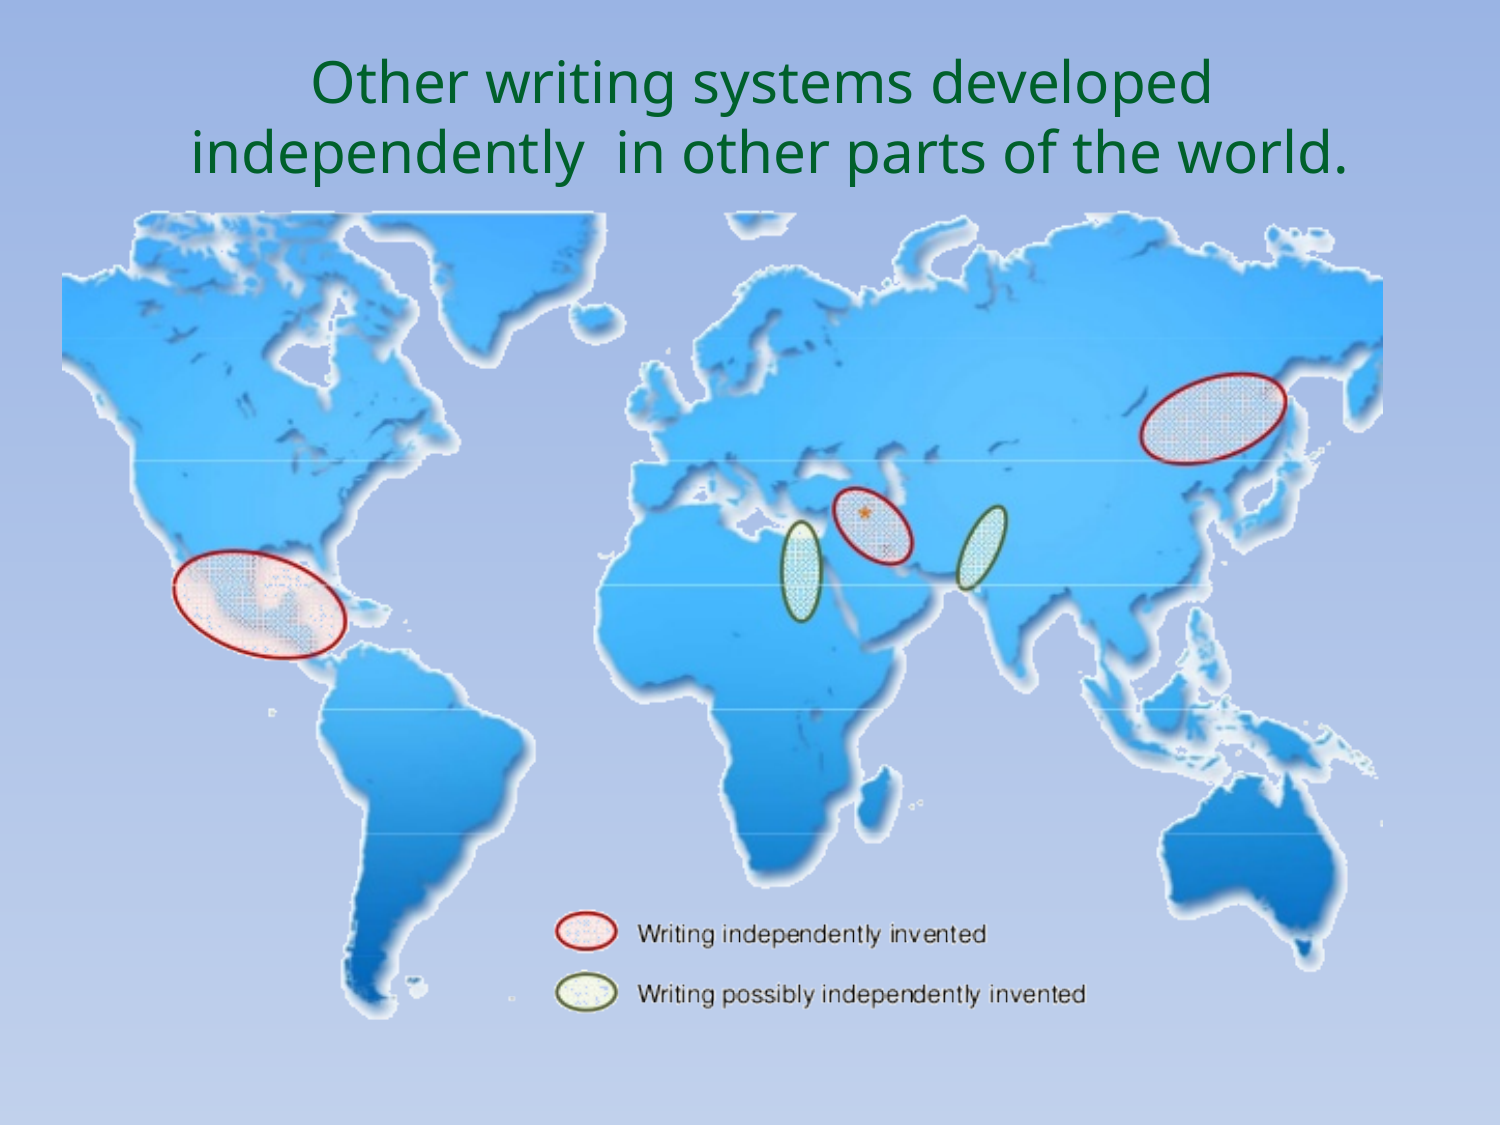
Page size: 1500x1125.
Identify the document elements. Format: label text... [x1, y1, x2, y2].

text_box Other writing systems developed independently in other parts of the world. [124, 37, 1400, 193]
picture [62, 199, 1384, 1125]
